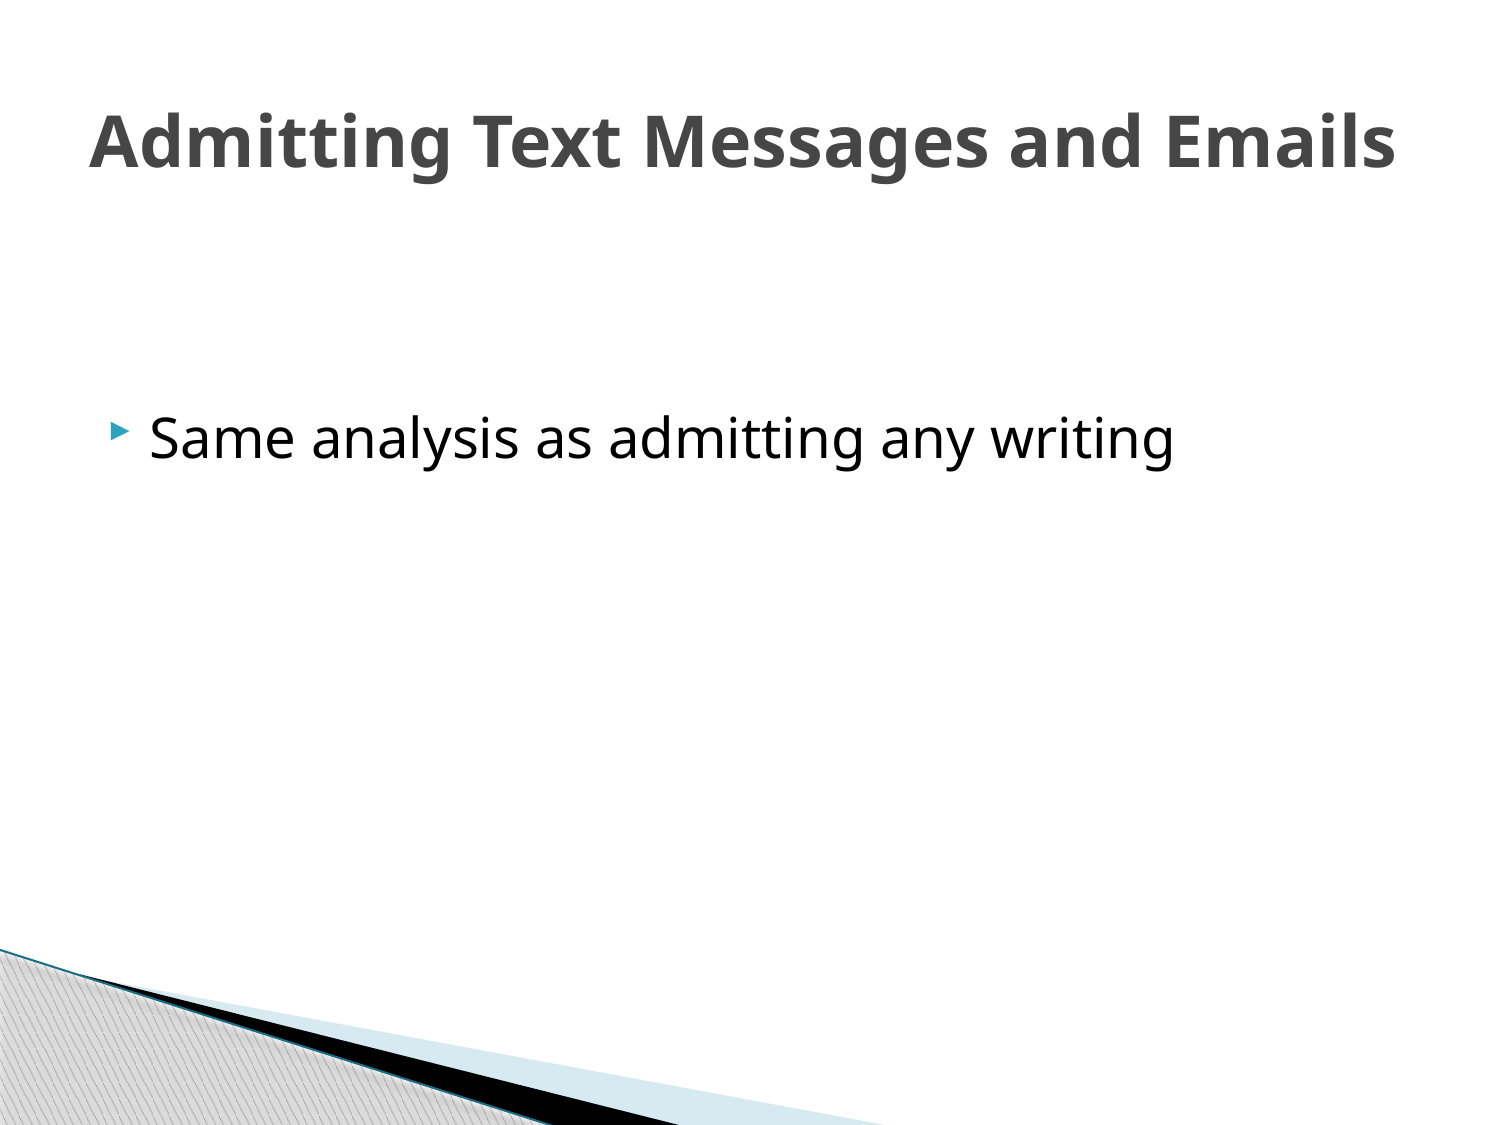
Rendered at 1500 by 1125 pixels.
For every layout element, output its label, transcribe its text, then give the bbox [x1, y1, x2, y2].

list Same analysis as admitting any writing [75, 243, 1425, 986]
title Admitting Text Messages and Emails [75, 45, 1425, 233]
